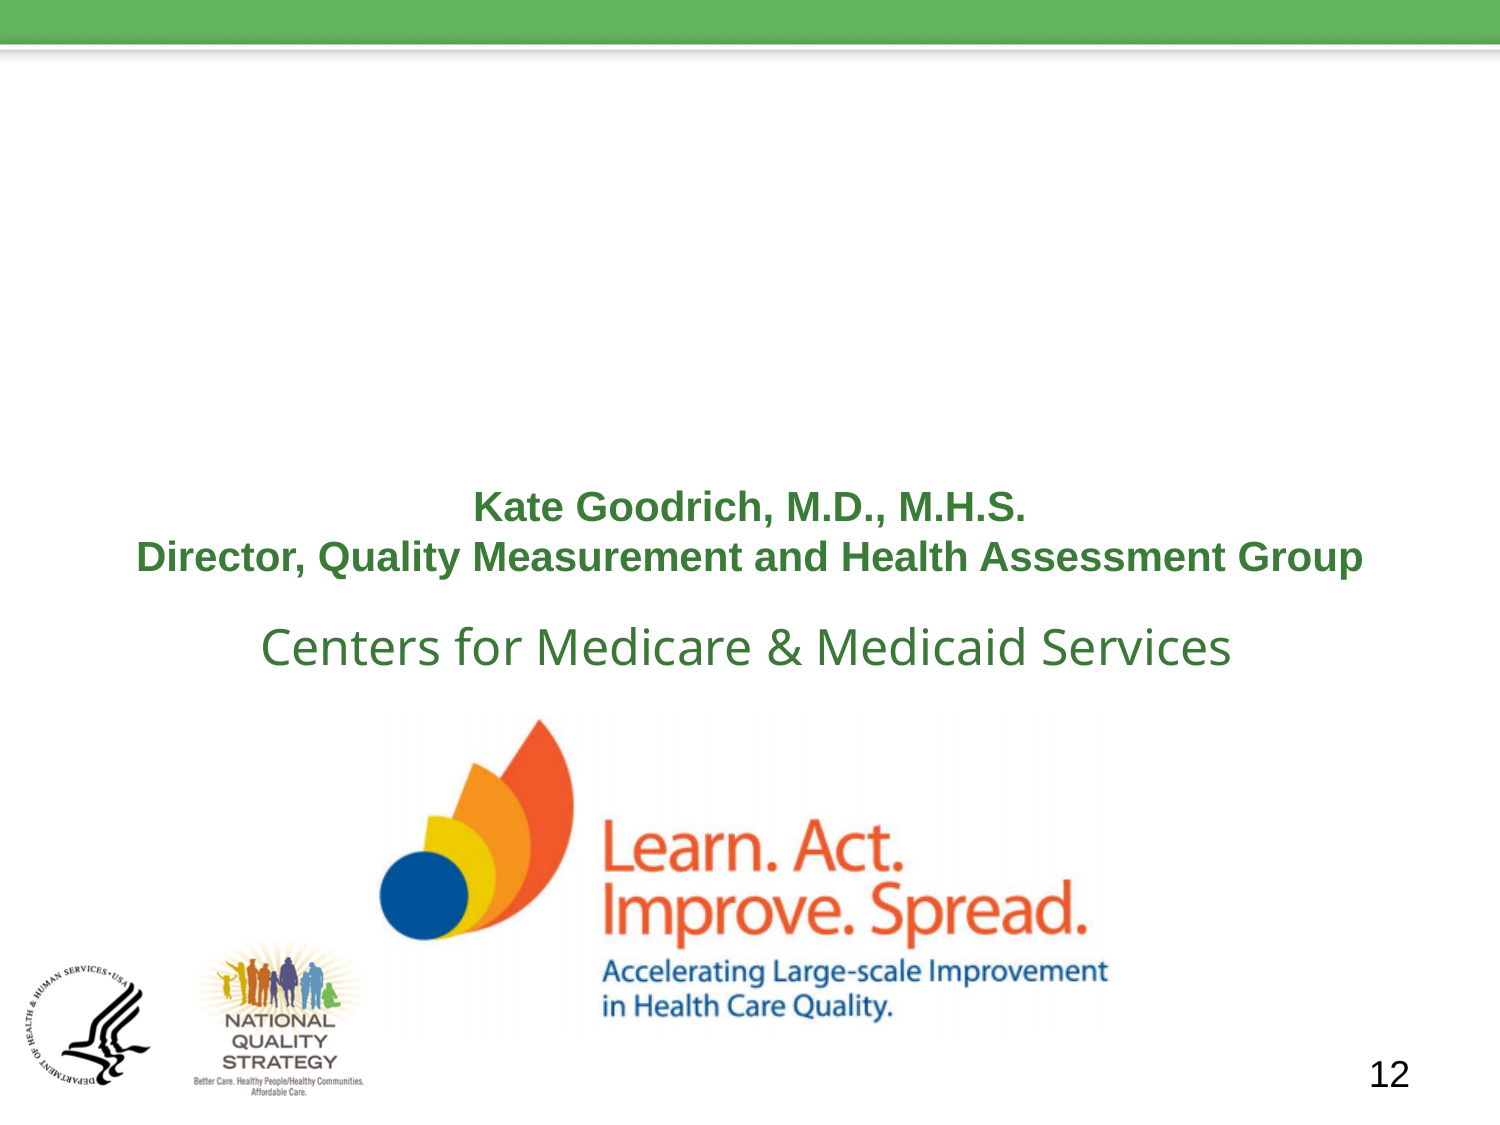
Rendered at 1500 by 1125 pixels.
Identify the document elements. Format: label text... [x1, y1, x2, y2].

subtitle Centers for Medicare & Medicaid Services [75, 562, 1418, 729]
picture [0, 0, 1500, 104]
title Kate Goodrich, M.D., M.H.S. Director, Quality Measurement and Health Assessment Group [112, 432, 1388, 562]
picture [375, 712, 1125, 1038]
picture [23, 940, 365, 1101]
slide_number 12 [1074, 1042, 1425, 1103]
